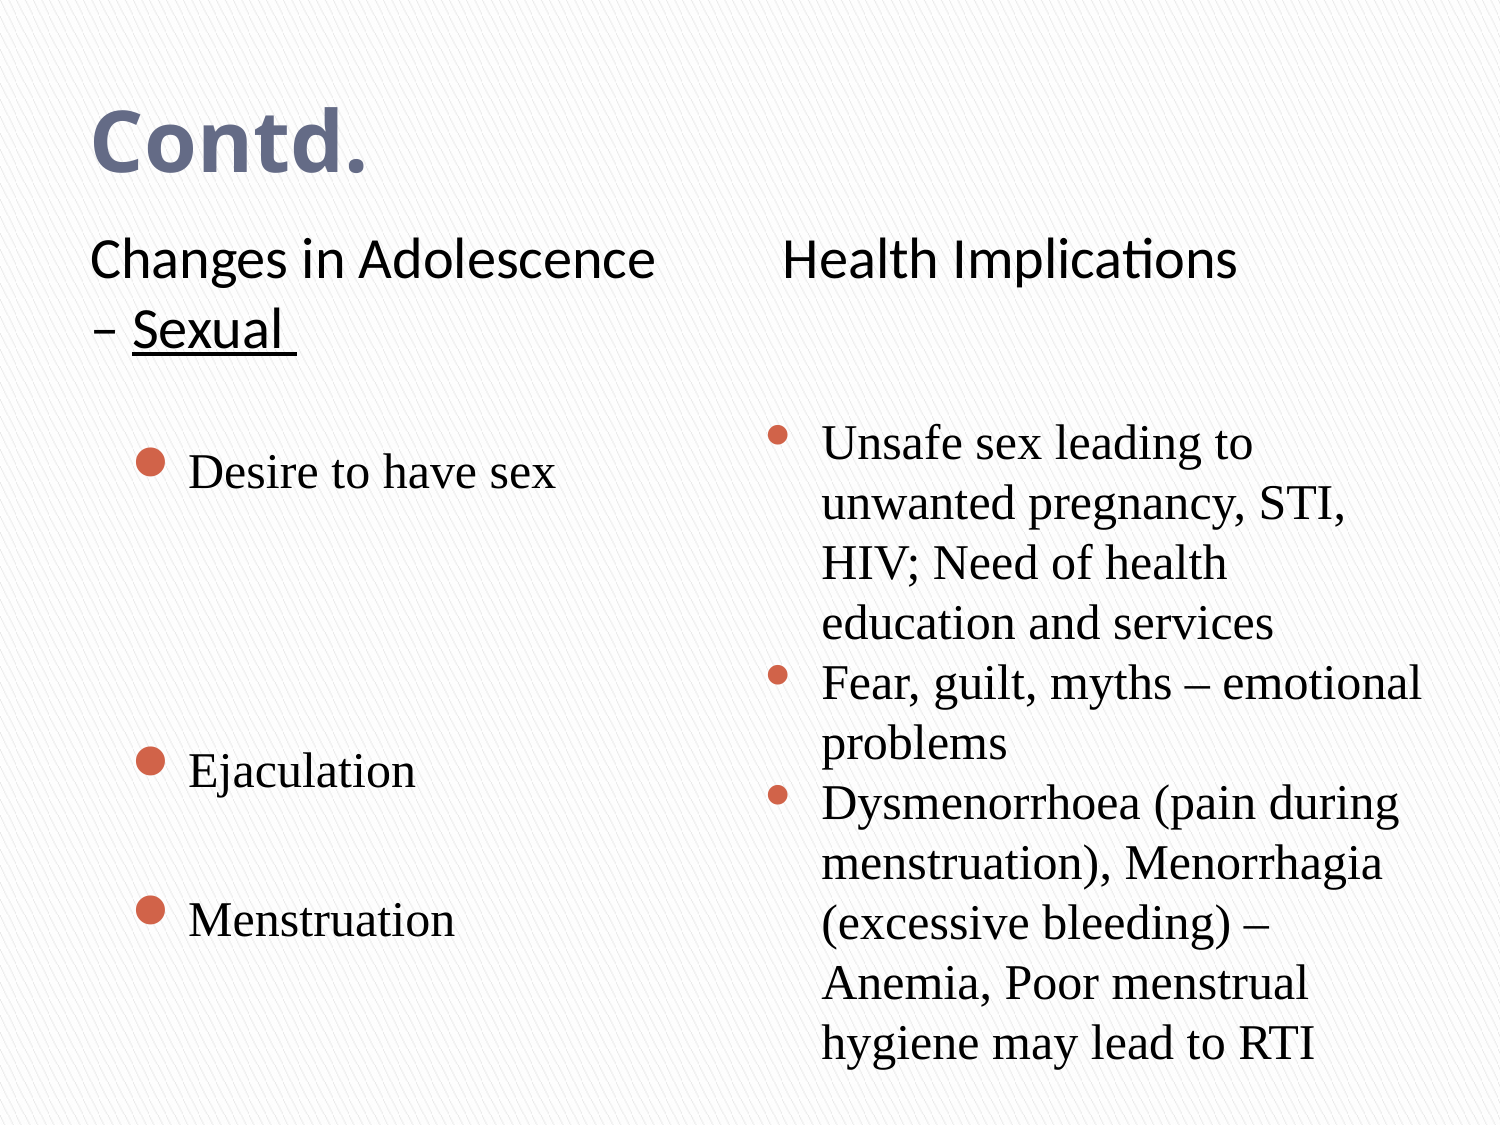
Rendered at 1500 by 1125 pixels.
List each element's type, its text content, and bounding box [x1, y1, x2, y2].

title Contd. [75, 44, 1425, 233]
list Health Implications Unsafe sex leading to unwanted pregnancy, STI, HIV; Need of health education and services Fear, guilt, myths – emotional problems Dysmenorrhoea (pain during menstruation), Menorrhagia (excessive bleeding) – Anemia, Poor menstrual hygiene may lead to RTI [749, 212, 1451, 1125]
list Changes in Adolescence – Sexual Desire to have sex Ejaculation Menstruation [74, 212, 676, 1076]
